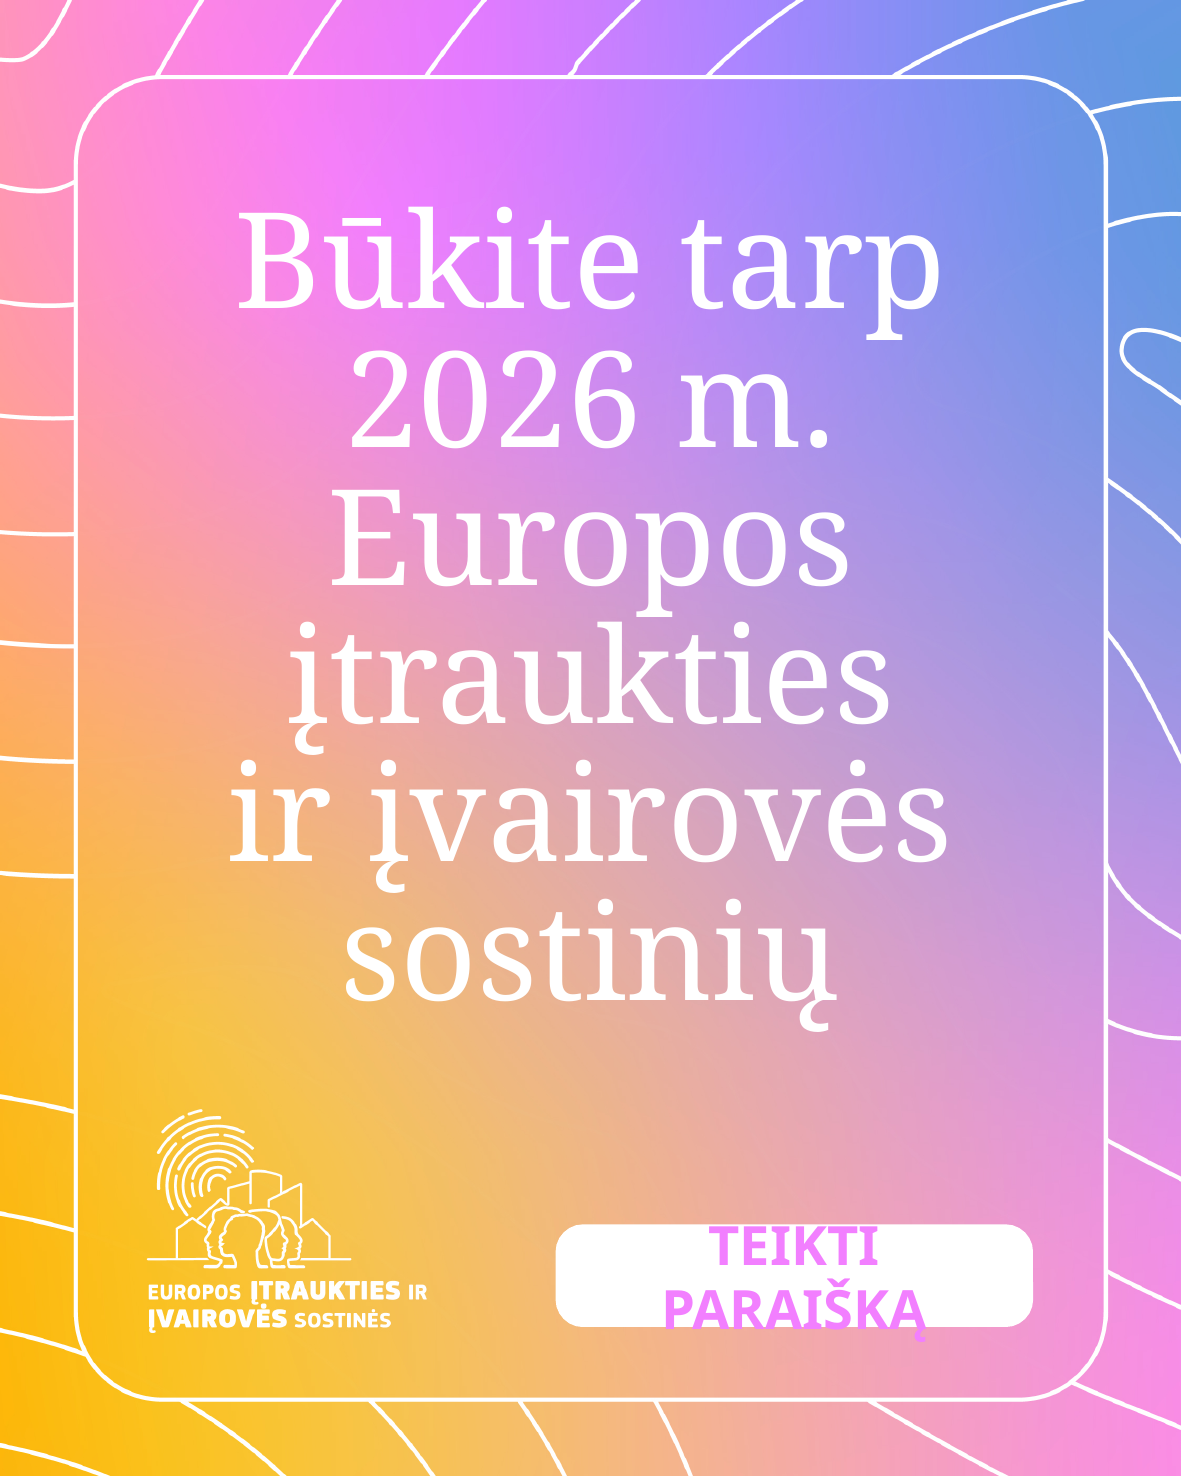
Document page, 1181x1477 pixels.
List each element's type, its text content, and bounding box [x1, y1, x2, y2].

text_box TEIKTI PARAIŠKĄ [569, 1238, 1019, 1313]
picture [0, 0, 1181, 1476]
title Būkite tarp 2026 m. Europos įtraukties ir įvairovės sostinių [88, 148, 1093, 1076]
